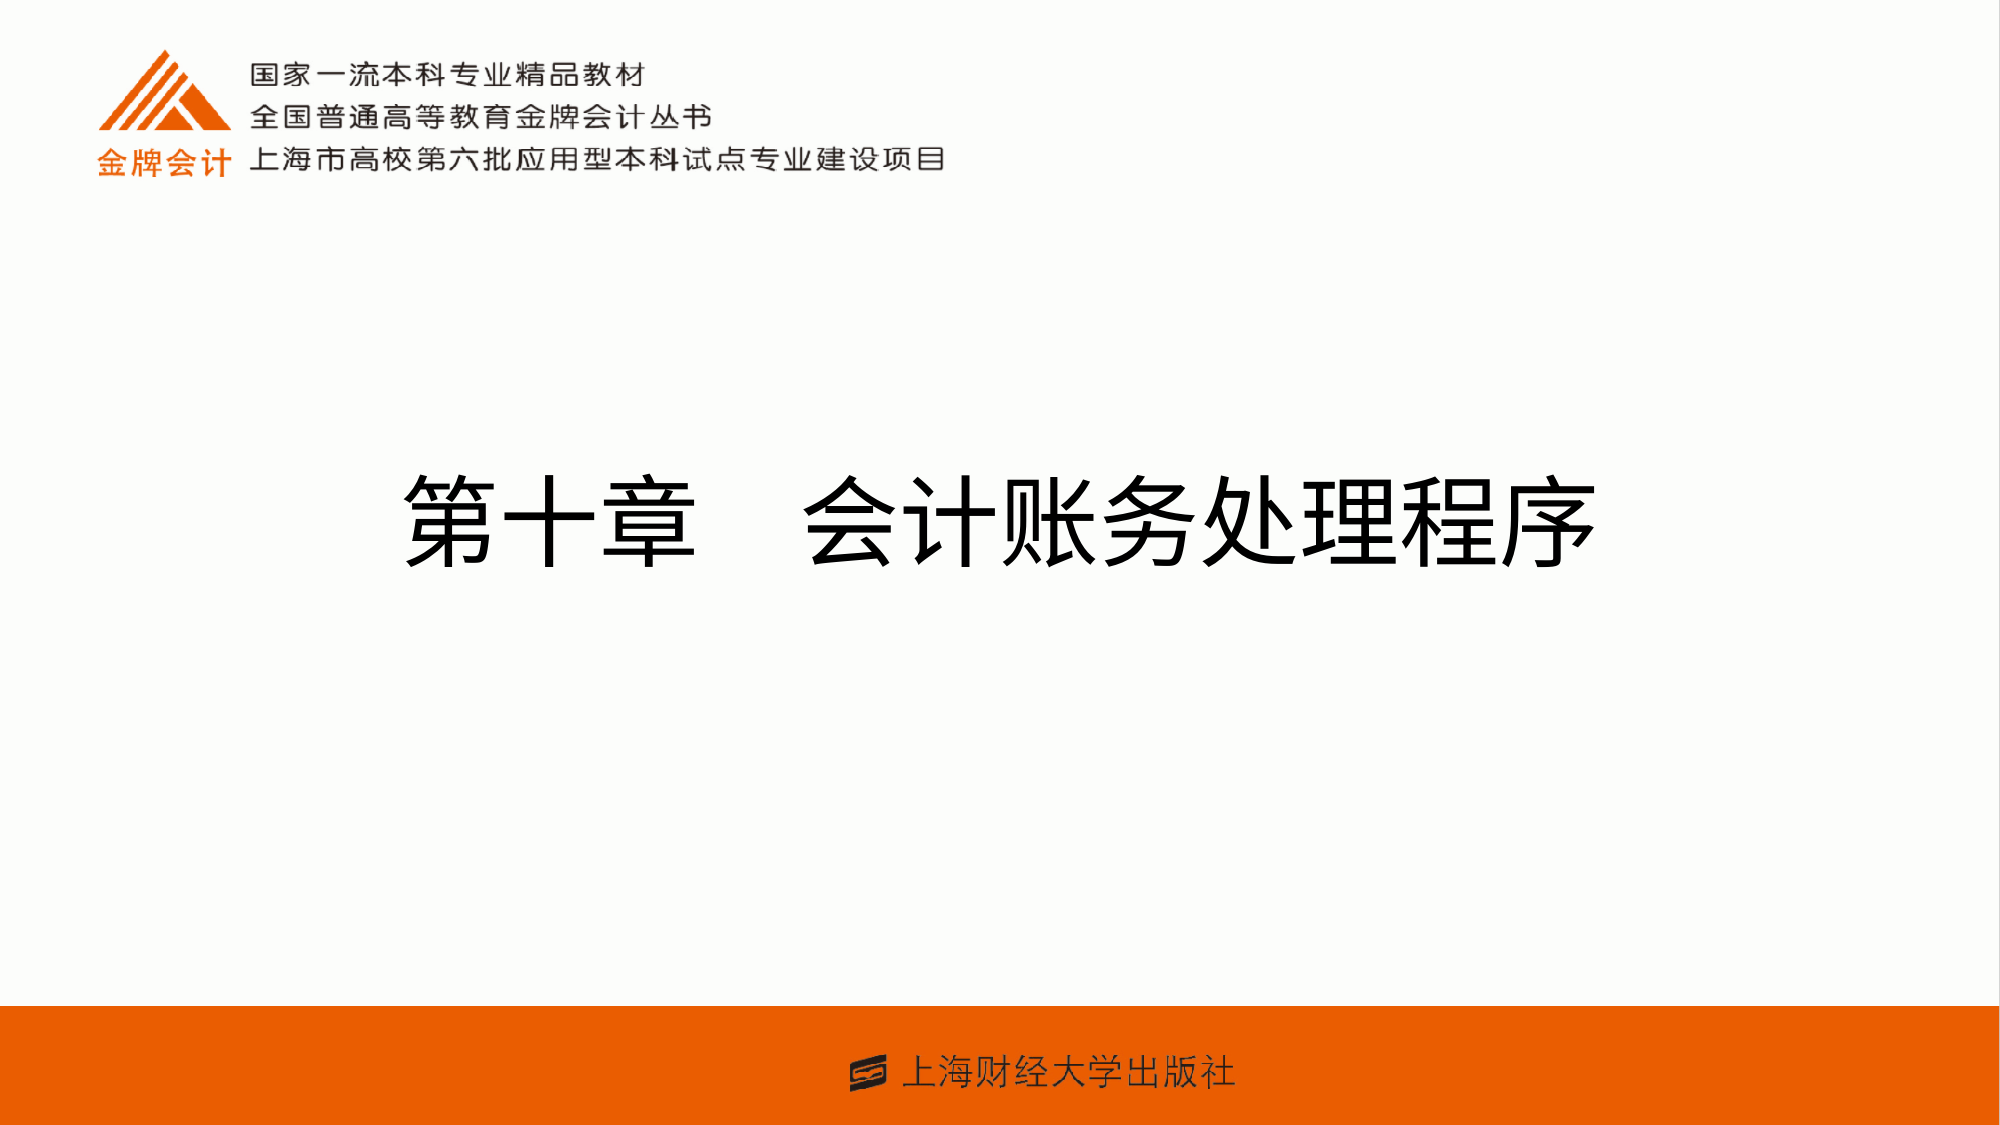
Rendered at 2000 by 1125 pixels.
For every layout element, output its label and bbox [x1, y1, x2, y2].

list [0, 0, 2000, 1125]
